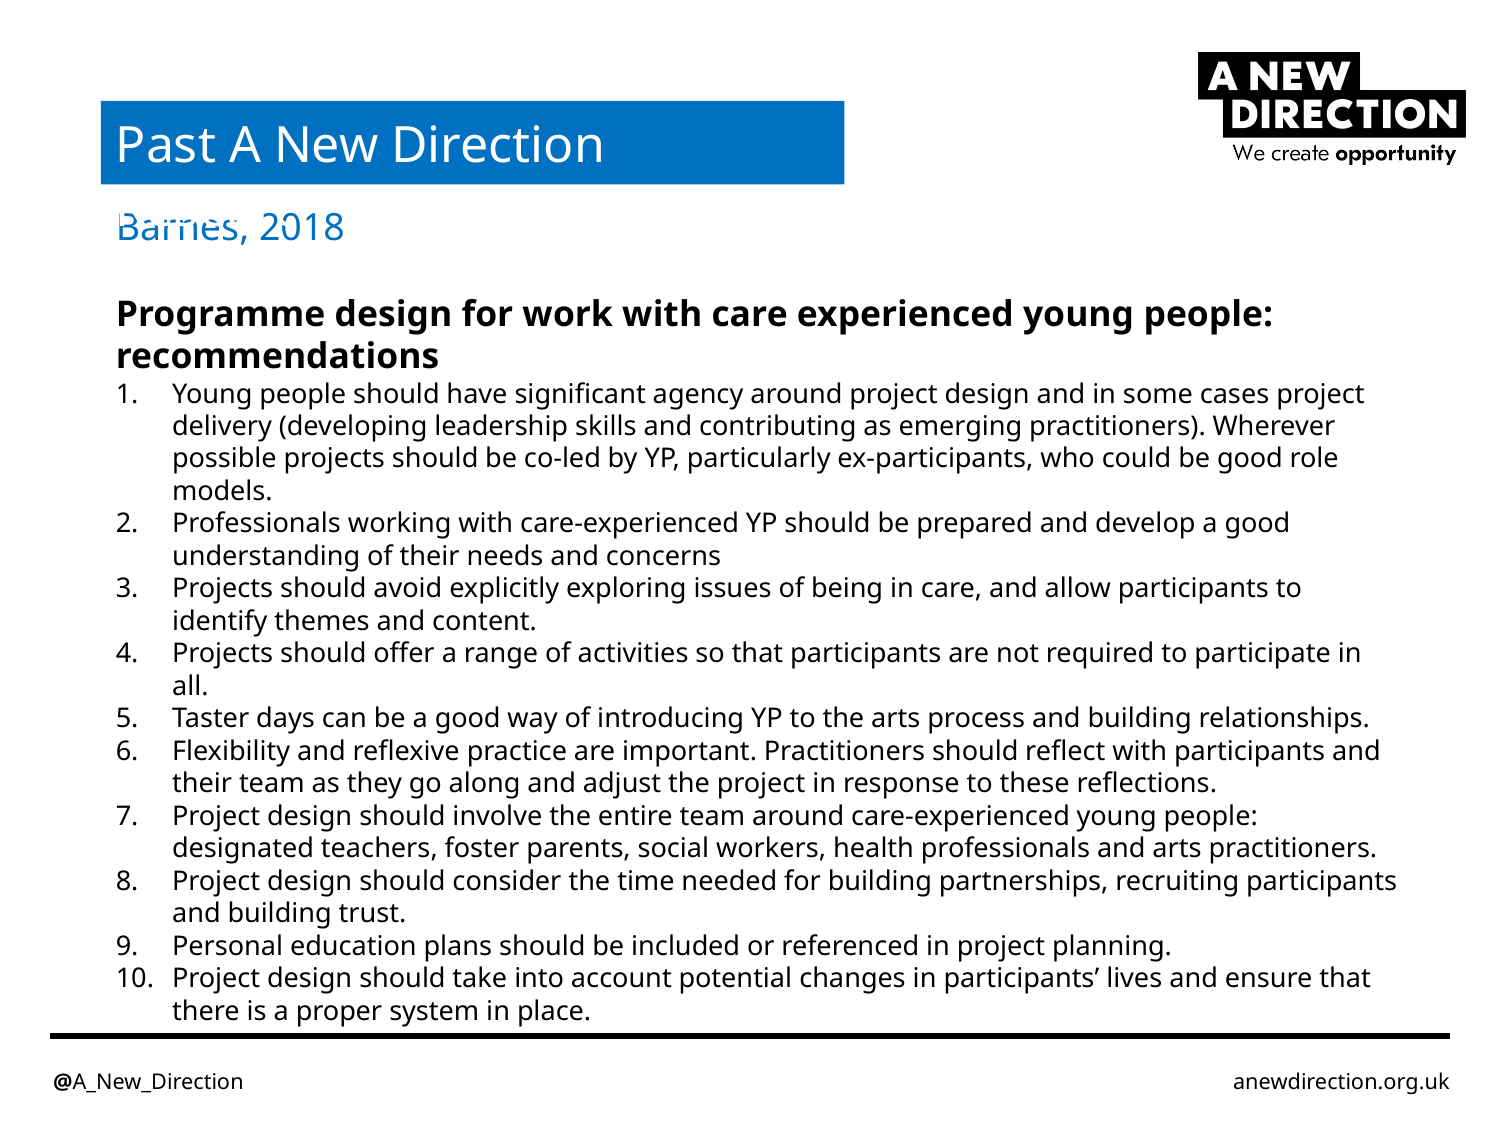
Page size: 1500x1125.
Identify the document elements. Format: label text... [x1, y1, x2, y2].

text_box Barnes, 2018 Programme design for work with care experienced young people: recommendations Young people should have significant agency around project design and in some cases project delivery (developing leadership skills and contributing as emerging practitioners). Wherever possible projects should be co-led by YP, particularly ex-participants, who could be good role models. Professionals working with care-experienced YP should be prepared and develop a good understanding of their needs and concerns Projects should avoid explicitly exploring issues of being in care, and allow participants to identify themes and content. Projects should offer a range of activities so that participants are not required to participate in all. Taster days can be a good way of introducing YP to the arts process and building relationships. Flexibility and reflexive practice are important. Practitioners should reflect with participants and their team as they go along and adjust the project in response to these reflections. Project design should involve the entire team around care-experienced young people: designated teachers, foster parents, social workers, health professionals and arts practitioners. Project design should consider the time needed for building partnerships, recruiting participants and building trust. Personal education plans should be included or referenced in project planning. Project design should take into account potential changes in participants’ lives and ensure that there is a proper system in place. [100, 196, 1416, 1033]
text_box anewdirection.org.uk [974, 1063, 1450, 1094]
text_box @A_New_Direction [53, 1063, 529, 1094]
text_box [50, 1033, 1450, 1039]
picture [1198, 52, 1466, 165]
text_box Past A New Direction Research [100, 100, 845, 185]
